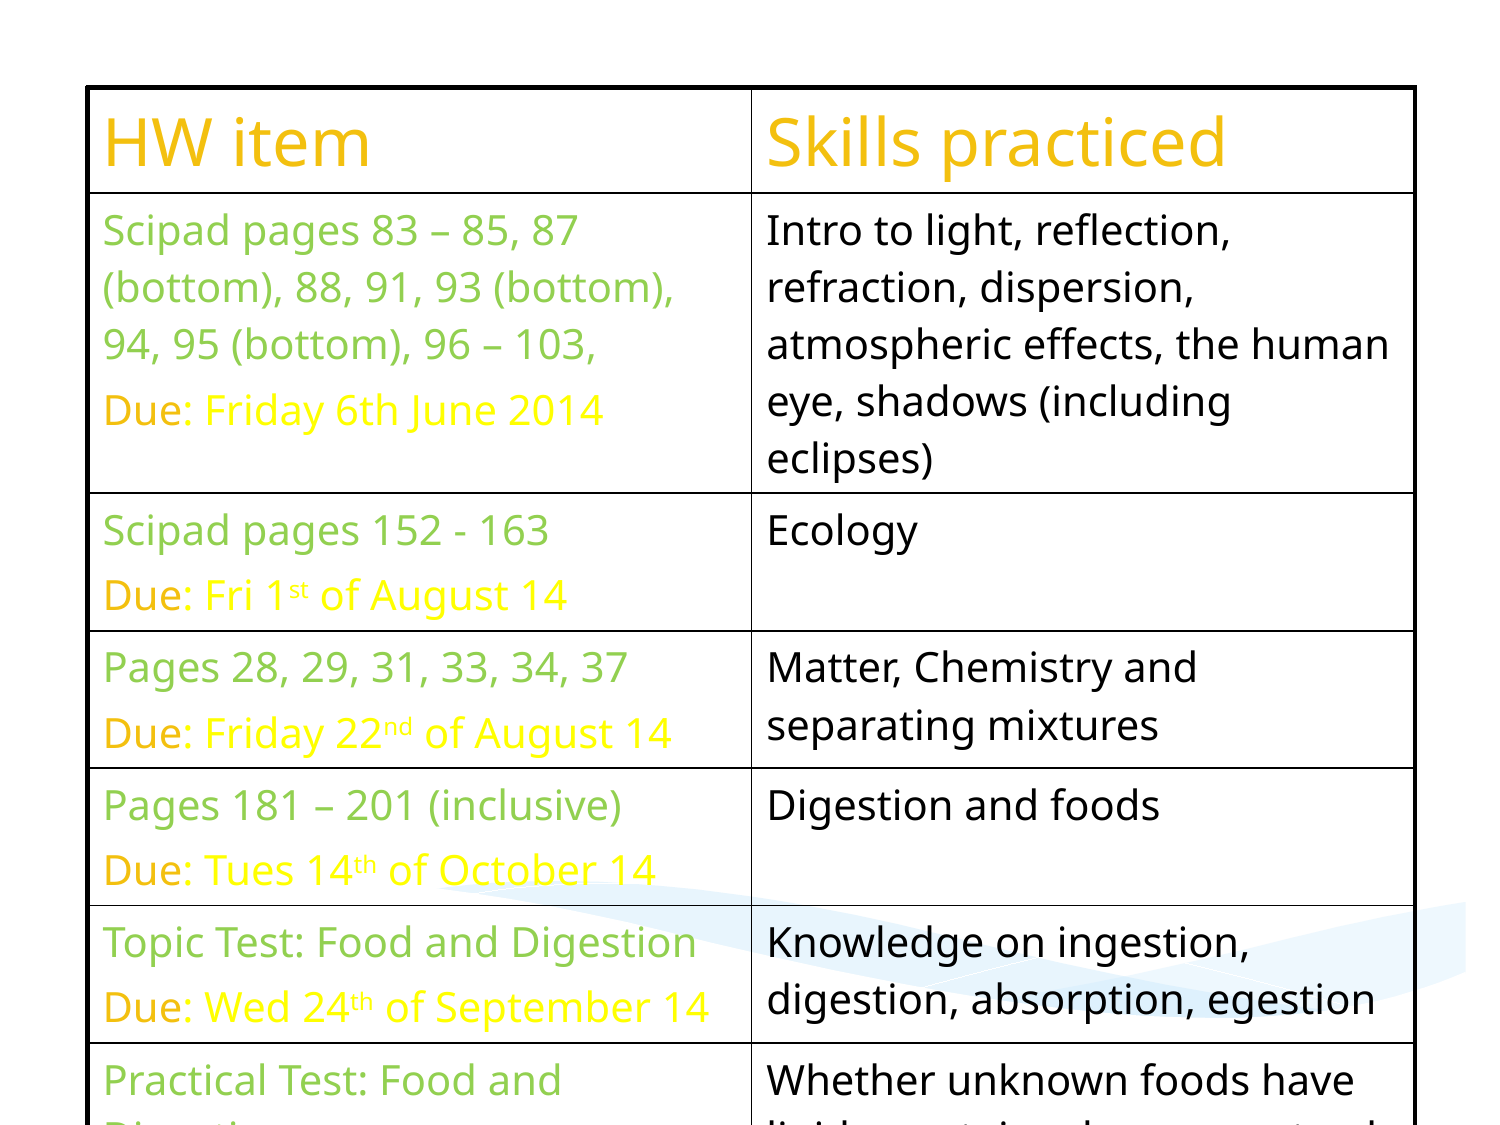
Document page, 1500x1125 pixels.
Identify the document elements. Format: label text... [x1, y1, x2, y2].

table_cell Topic Test: Food and Digestion Due: Wed 24th of September 14 [90, 906, 751, 1042]
table_cell Scipad pages 152 - 163 Due: Fri 1st of August 14 [90, 494, 751, 630]
table_cell Ecology [752, 494, 1413, 630]
table_header Skills practiced [752, 90, 1413, 192]
table_cell Pages 28, 29, 31, 33, 34, 37 Due: Friday 22nd of August 14 [90, 632, 751, 767]
table_header HW item [90, 90, 751, 192]
table_cell Knowledge on ingestion, digestion, absorption, egestion [752, 906, 1413, 1042]
table_cell Practical Test: Food and Digestion Due: Thursday 25th of Sept 14 [90, 1044, 751, 1125]
table_cell Digestion and foods [752, 769, 1413, 905]
table_cell Scipad pages 83 – 85, 87 (bottom), 88, 91, 93 (bottom), 94, 95 (bottom), 96 – 103, Due: Friday 6th June 2014 [90, 194, 751, 492]
table_cell Whether unknown foods have lipids, protein, glucose or starch [752, 1044, 1413, 1125]
table_cell Matter, Chemistry and separating mixtures [752, 632, 1413, 767]
table_cell Pages 181 – 201 (inclusive) Due: Tues 14th of October 14 [90, 769, 751, 905]
table_cell Intro to light, reflection, refraction, dispersion, atmospheric effects, the human eye, shadows (including eclipses) [752, 194, 1413, 492]
